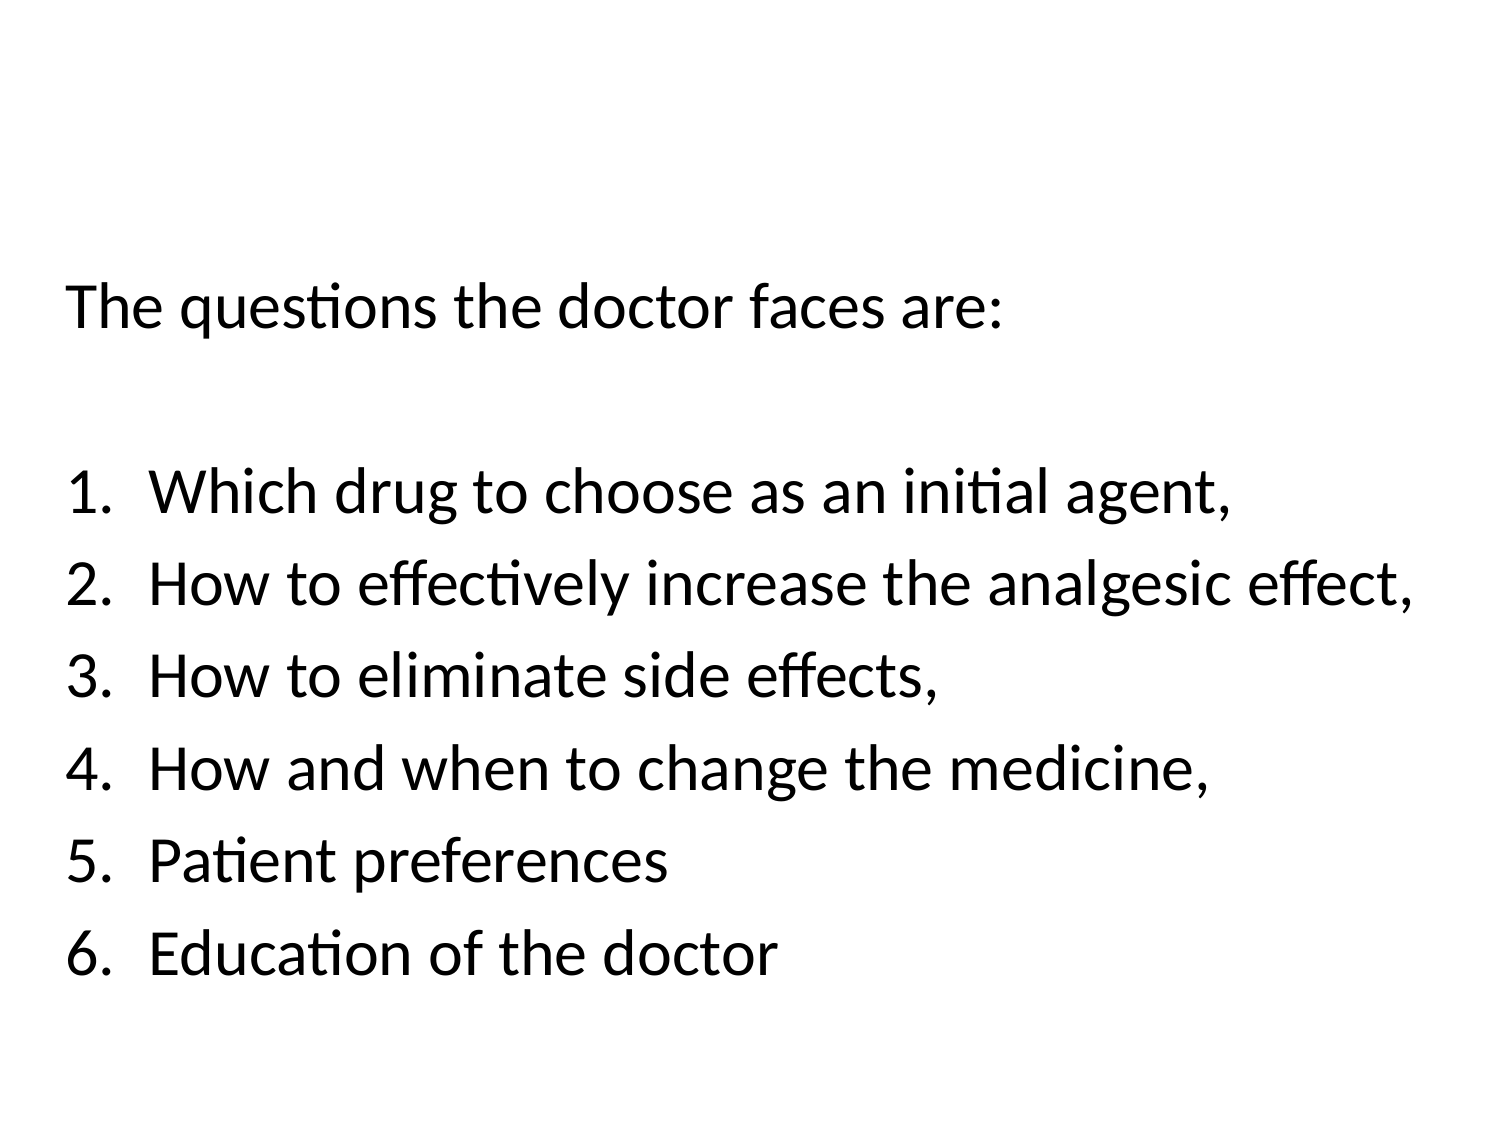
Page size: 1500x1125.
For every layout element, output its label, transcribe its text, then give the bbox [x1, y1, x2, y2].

list The questions the doctor faces are: Which drug to choose as an initial agent, How to effectively increase the analgesic effect, How to eliminate side effects, How and when to change the medicine, Patient preferences Education of the doctor [50, 254, 1475, 998]
